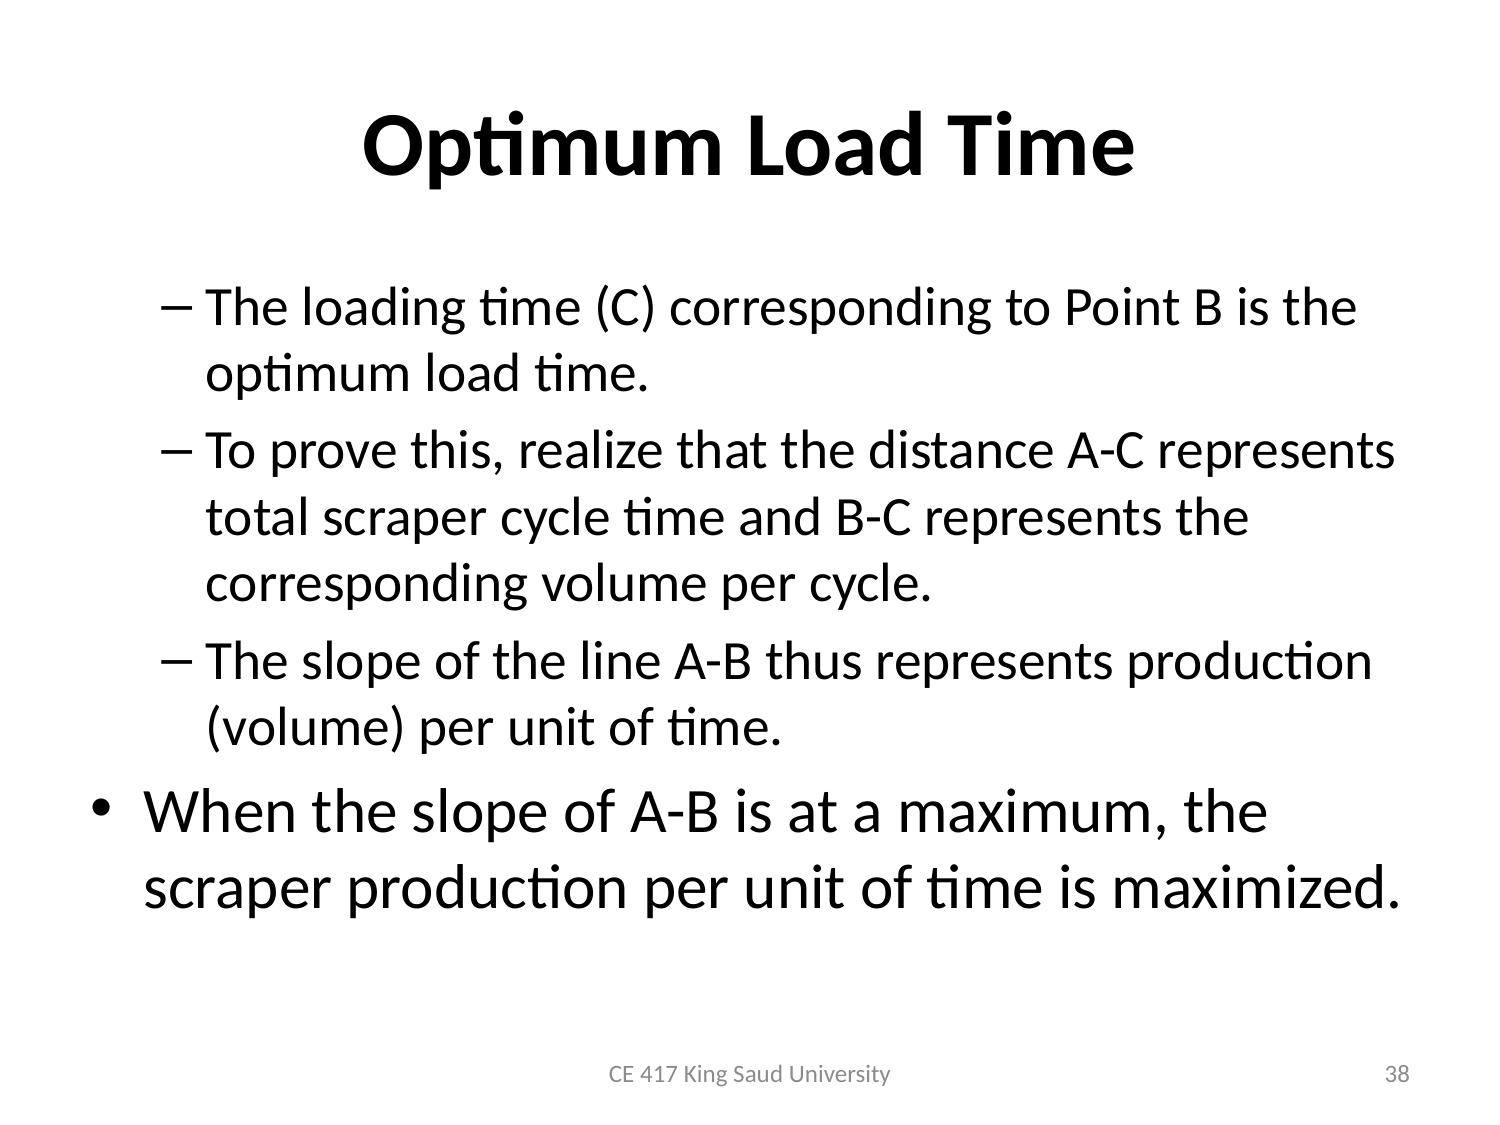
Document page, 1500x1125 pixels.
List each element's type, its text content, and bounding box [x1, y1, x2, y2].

title Optimum Load Time [75, 45, 1425, 233]
footer CE 417 King Saud University [512, 1042, 988, 1103]
slide_number 38 [1074, 1042, 1425, 1103]
list The loading time (C) corresponding to Point B is the optimum load time. To prove this, realize that the distance A-C represents total scraper cycle time and B-C represents the corresponding volume per cycle. The slope of the line A-B thus represents production (volume) per unit of time. When the slope of A-B is at a maximum, the scraper production per unit of time is maximized. [75, 262, 1425, 1005]
